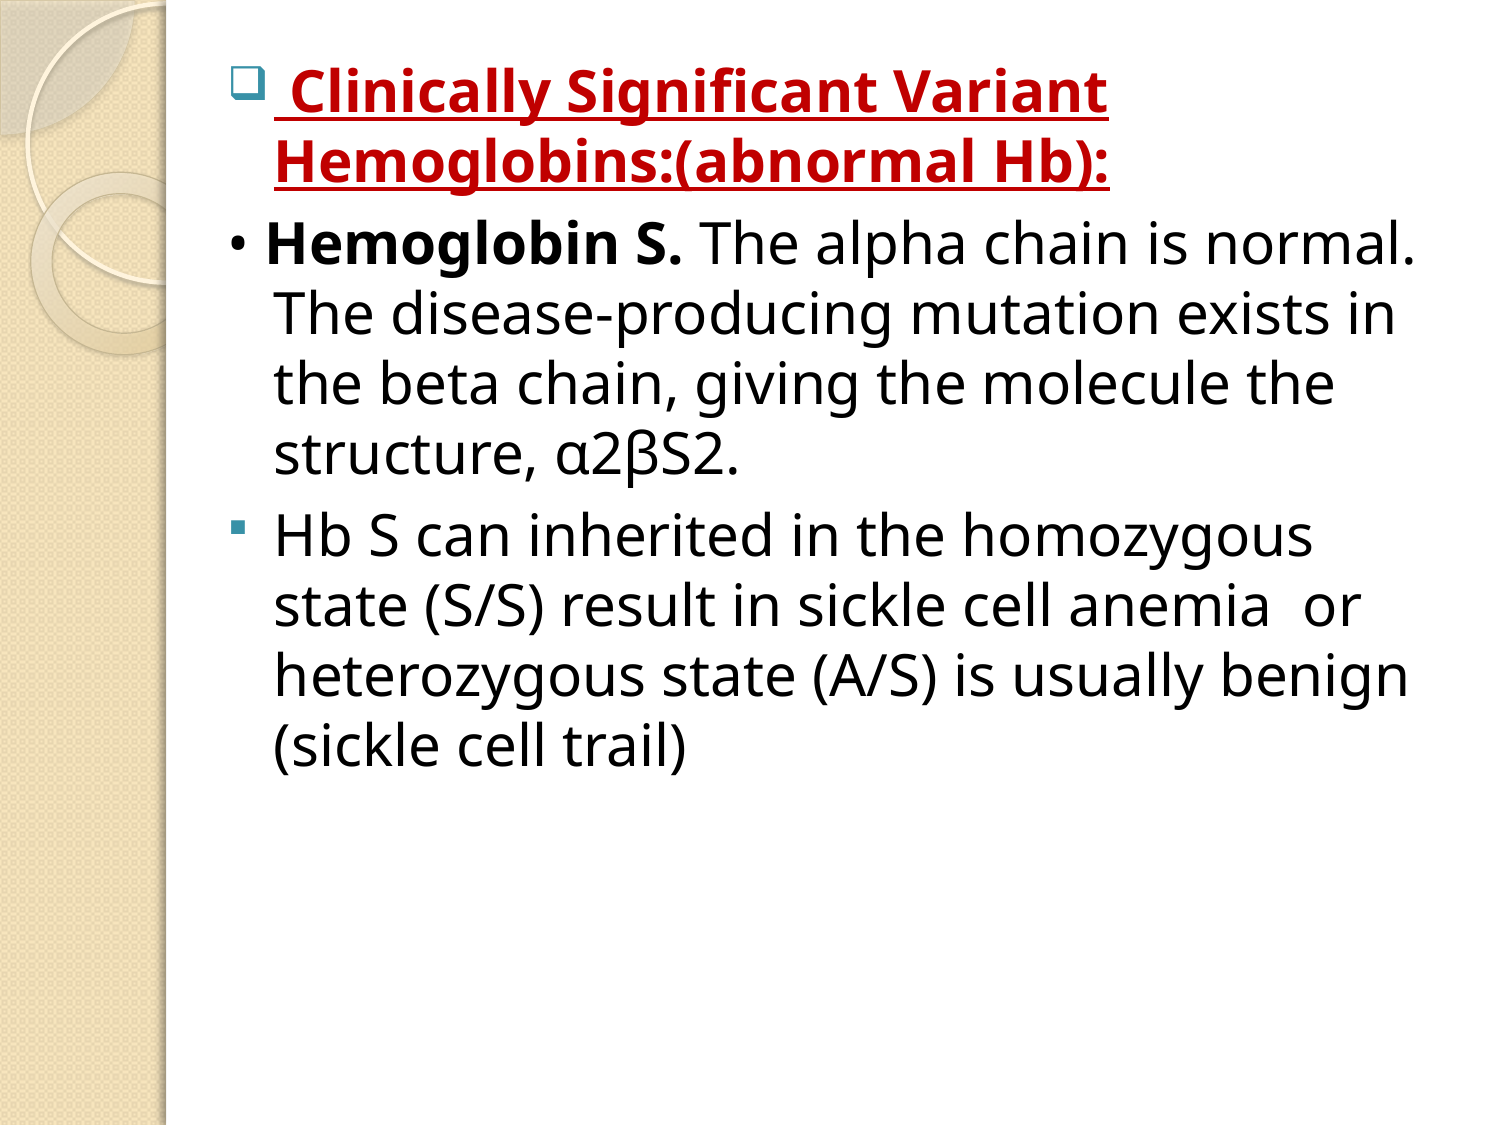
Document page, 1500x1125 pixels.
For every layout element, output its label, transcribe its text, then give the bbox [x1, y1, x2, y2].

list Clinically Significant Variant Hemoglobins:(abnormal Hb): • Hemoglobin S. The alpha chain is normal. The disease-producing mutation exists in the beta chain, giving the molecule the structure, α2βS2. Hb S can inherited in the homozygous state (S/S) result in sickle cell anemia or heterozygous state (A/S) is usually benign (sickle cell trail) [199, 46, 1466, 1025]
